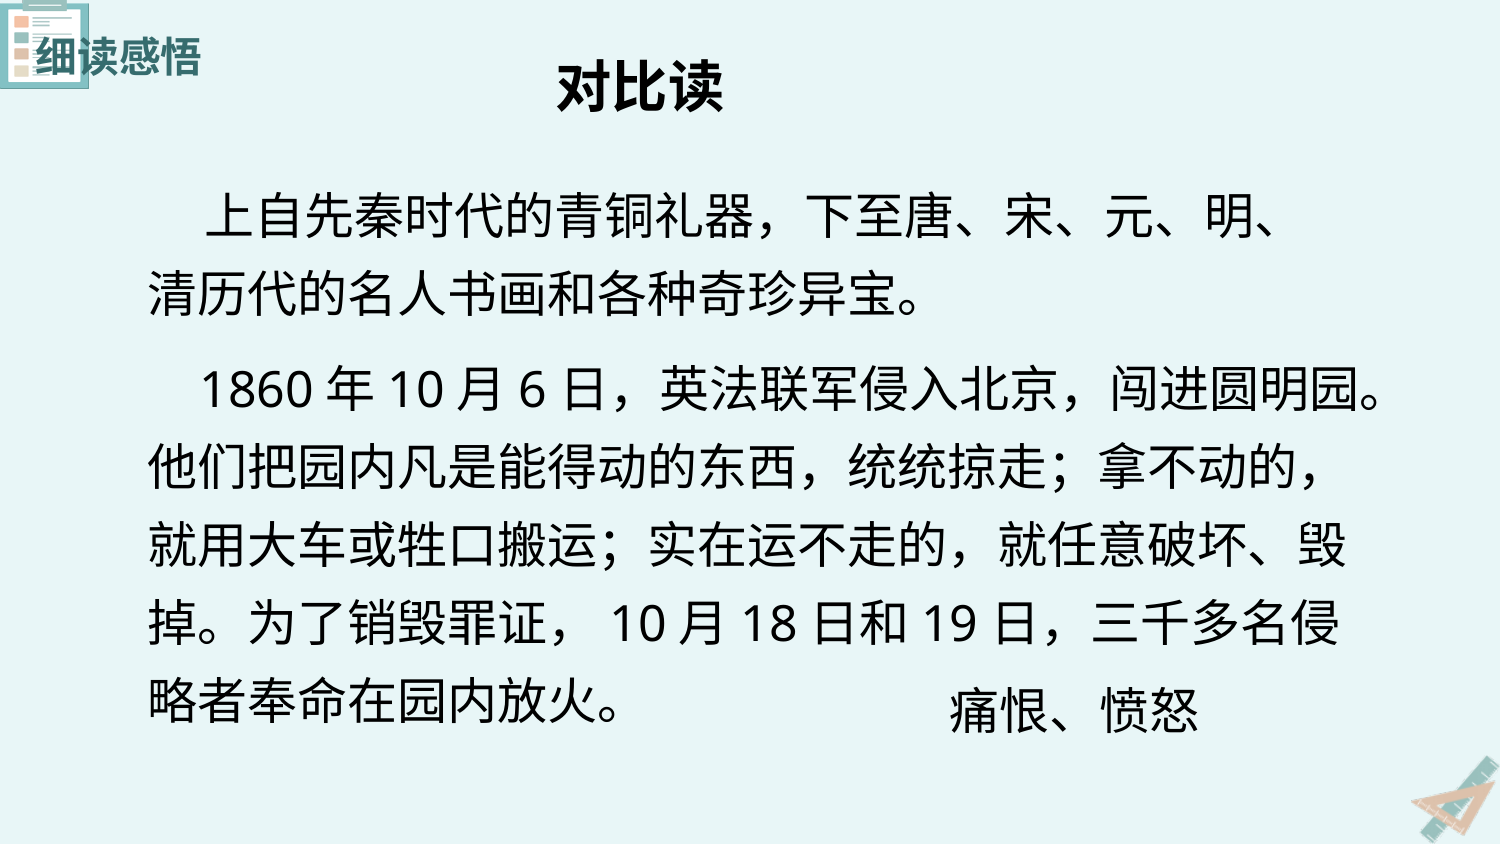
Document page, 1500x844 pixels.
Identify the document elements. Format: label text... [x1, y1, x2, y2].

picture [1411, 755, 1500, 844]
text_box 痛恨、愤怒 [937, 674, 1369, 746]
text_box 细读感悟 [89, 25, 261, 87]
picture [0, 0, 89, 89]
text_box 对比读 [544, 46, 736, 125]
text_box 1860年10月6日，英法联军侵入北京，闯进圆明园。他们把园内凡是能得动的东西，统统掠走；拿不动的，就用大车或牲口搬运；实在运不走的，就任意破坏、毁掉。为了销毁罪证，10月18日和19日，三千多名侵略者奉命在园内放火。 [136, 333, 1373, 807]
text_box 上自先秦时代的青铜礼器，下至唐、宋、元、明、清历代的名人书画和各种奇珍异宝。 [136, 161, 1359, 329]
